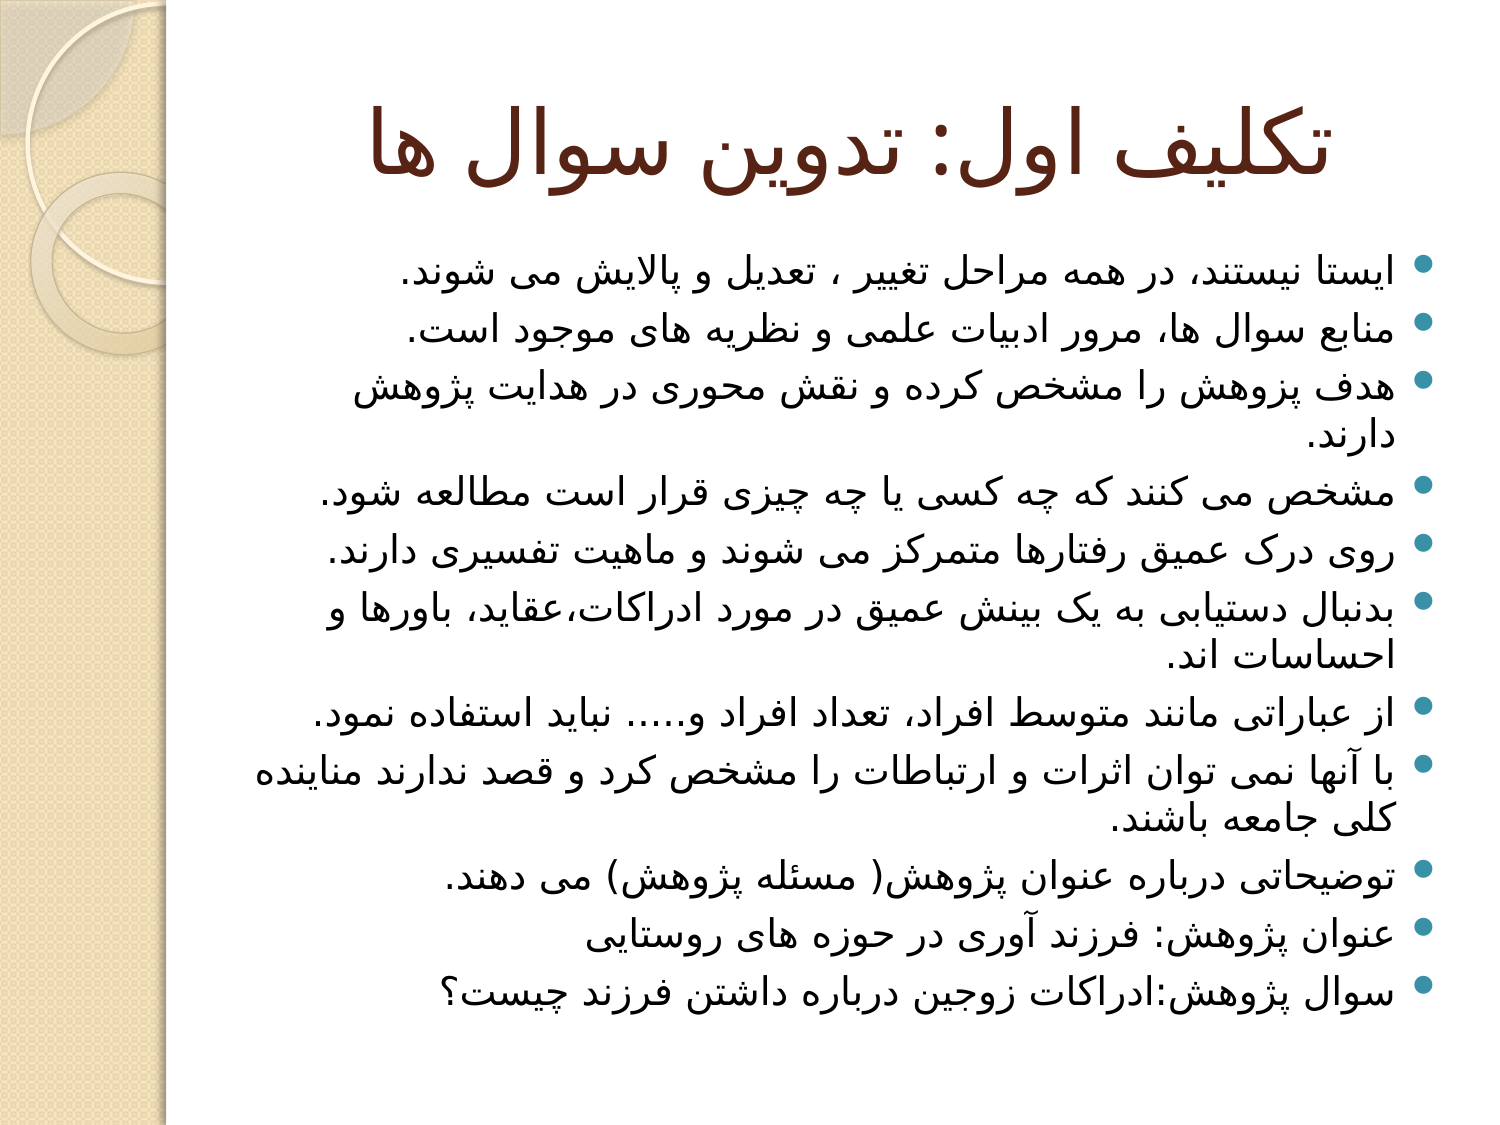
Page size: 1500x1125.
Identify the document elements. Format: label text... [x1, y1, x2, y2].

title تکلیف اول: تدوین سوال ها [235, 45, 1466, 233]
list ایستا نیستند، در همه مراحل تغییر ، تعدیل و پالایش می شوند. منابع سوال ها، مرور ادبیات علمی و نظریه های موجود است. هدف پزوهش را مشخص کرده و نقش محوری در هدایت پژوهش دارند. مشخص می کنند که چه کسی یا چه چیزی قرار است مطالعه شود. روی درک عمیق رفتارها متمرکز می شوند و ماهیت تفسیری دارند. بدنبال دستیابی به یک بینش عمیق در مورد ادراکات،عقاید، باورها و احساسات اند. از عباراتی مانند متوسط افراد، تعداد افراد و..... نباید استفاده نمود. با آنها نمی توان اثرات و ارتباطات را مشخص کرد و قصد ندارند مناینده کلی جامعه باشند. توضیحاتی درباره عنوان پژوهش( مسئله پژوهش) می دهند. عنوان پژوهش: فرزند آوری در حوزه های روستایی سوال پژوهش:ادراکات زوجین درباره داشتن فرزند چیست؟ [235, 237, 1466, 1025]
